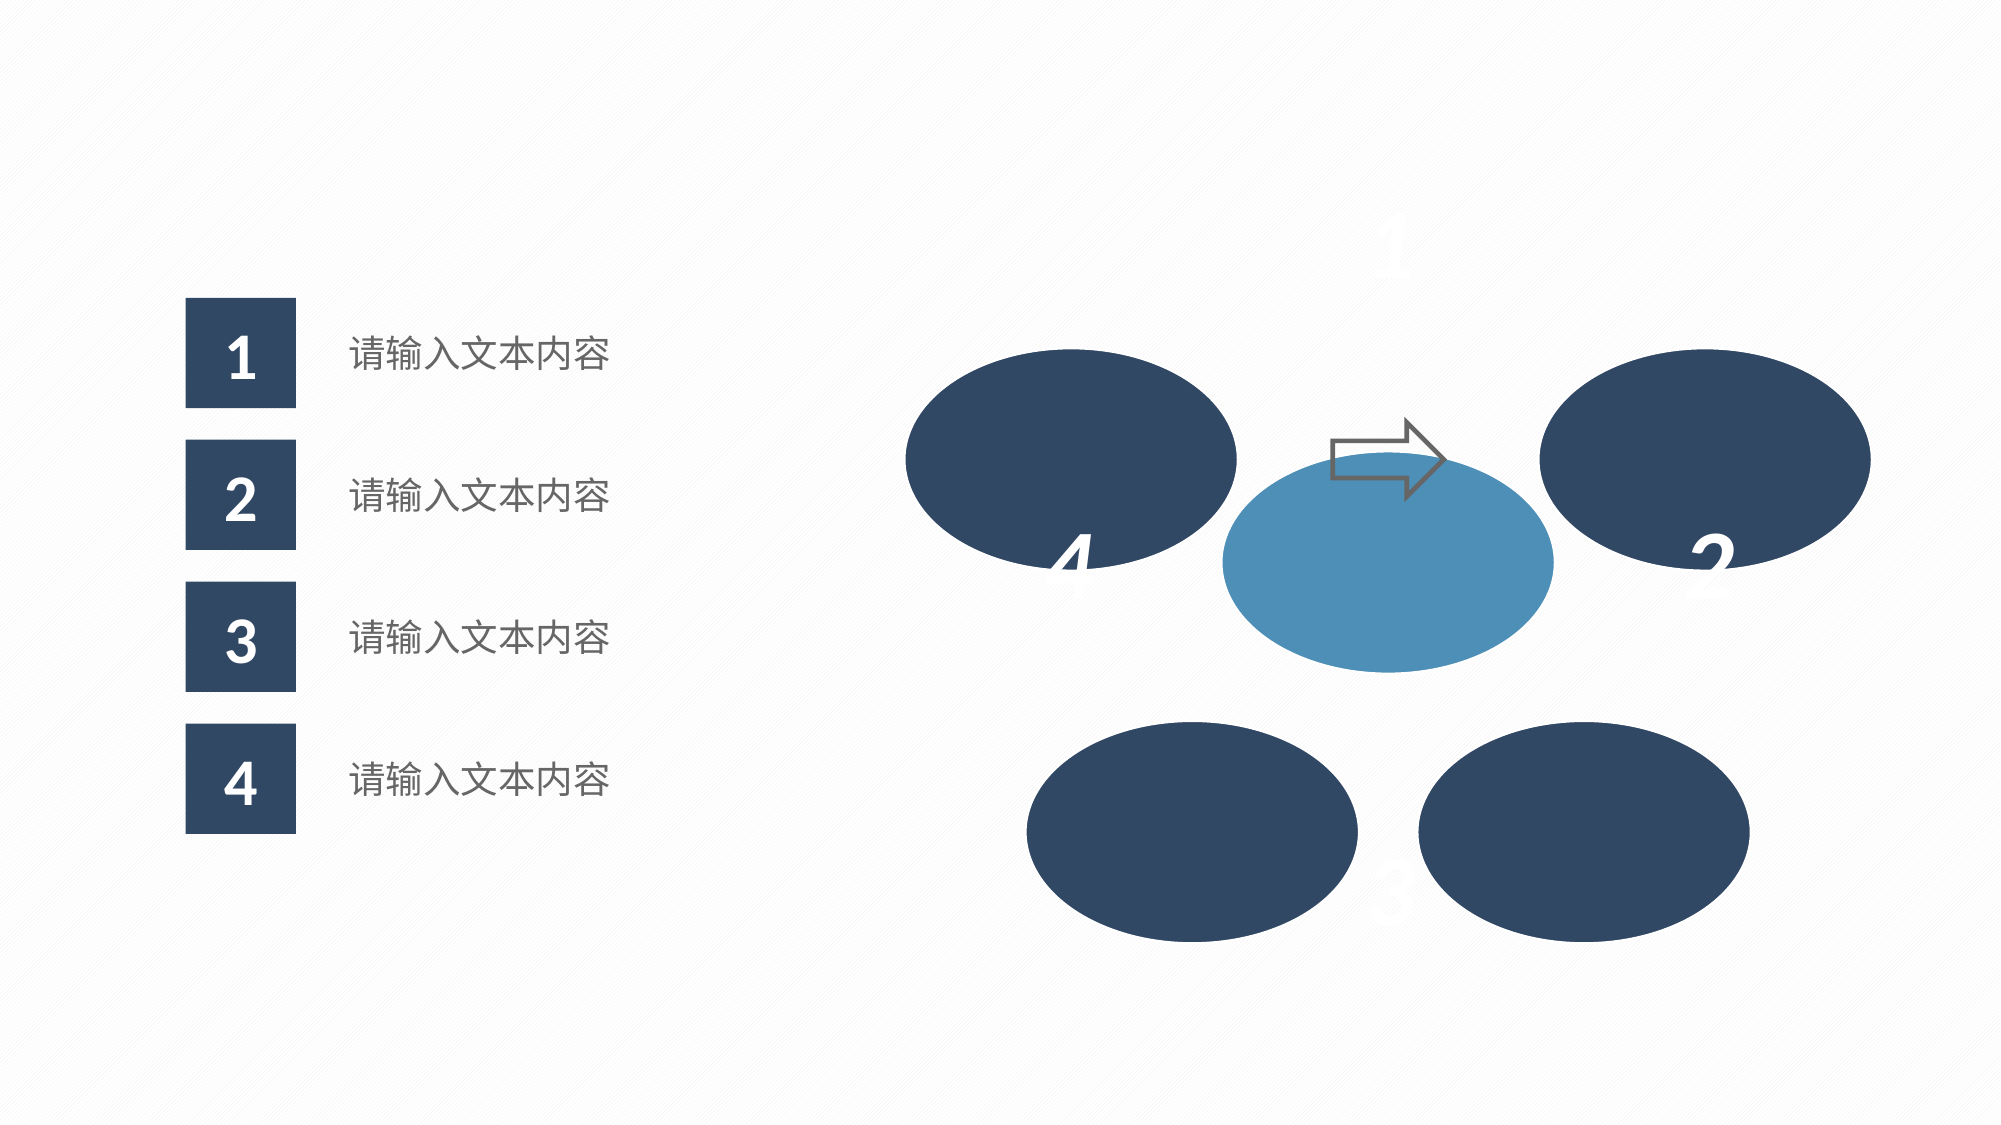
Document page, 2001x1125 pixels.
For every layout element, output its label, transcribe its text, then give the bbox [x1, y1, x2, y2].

text_box 4 [185, 723, 297, 835]
text_box 请输入文本内容 [333, 606, 721, 667]
text_box 请输入文本内容 [333, 464, 721, 525]
text_box 1 [185, 297, 297, 409]
text_box 2 [185, 439, 297, 551]
text_box 3 [185, 581, 297, 693]
text_box 请输入文本内容 [333, 748, 721, 809]
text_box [721, 117, 2000, 1007]
text_box 请输入文本内容 [333, 322, 721, 383]
